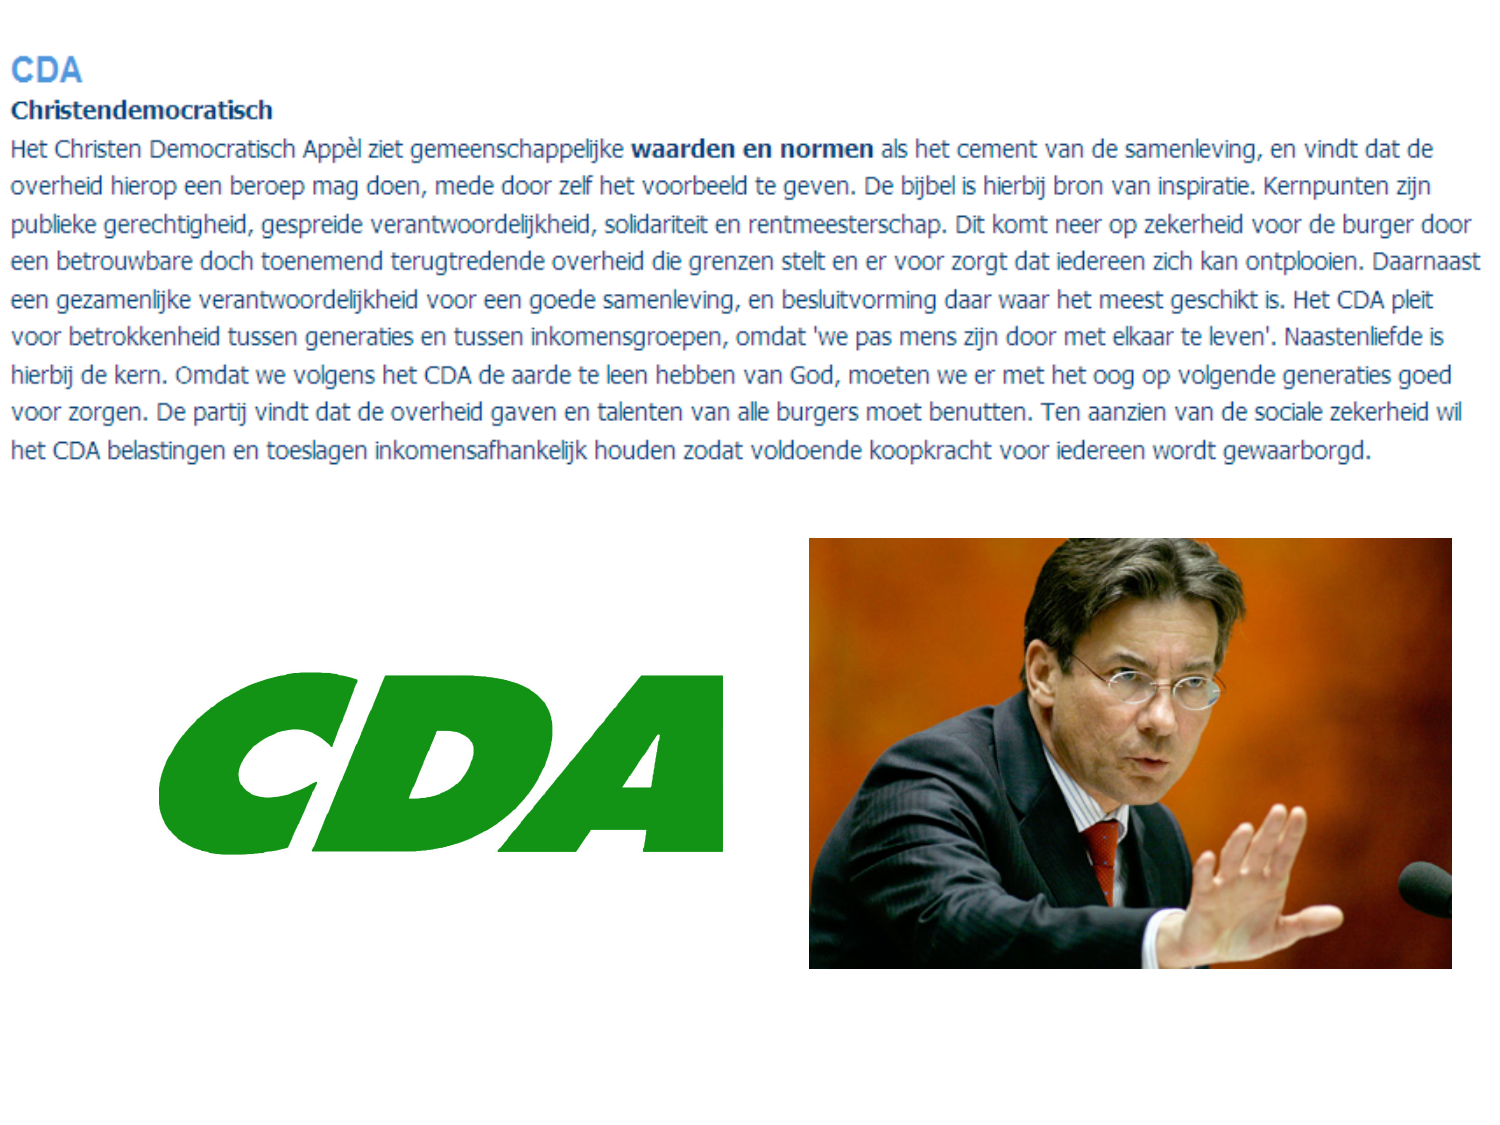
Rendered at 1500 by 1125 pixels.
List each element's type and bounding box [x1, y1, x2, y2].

picture [111, 644, 773, 882]
picture [0, 42, 1497, 481]
picture [808, 538, 1452, 969]
